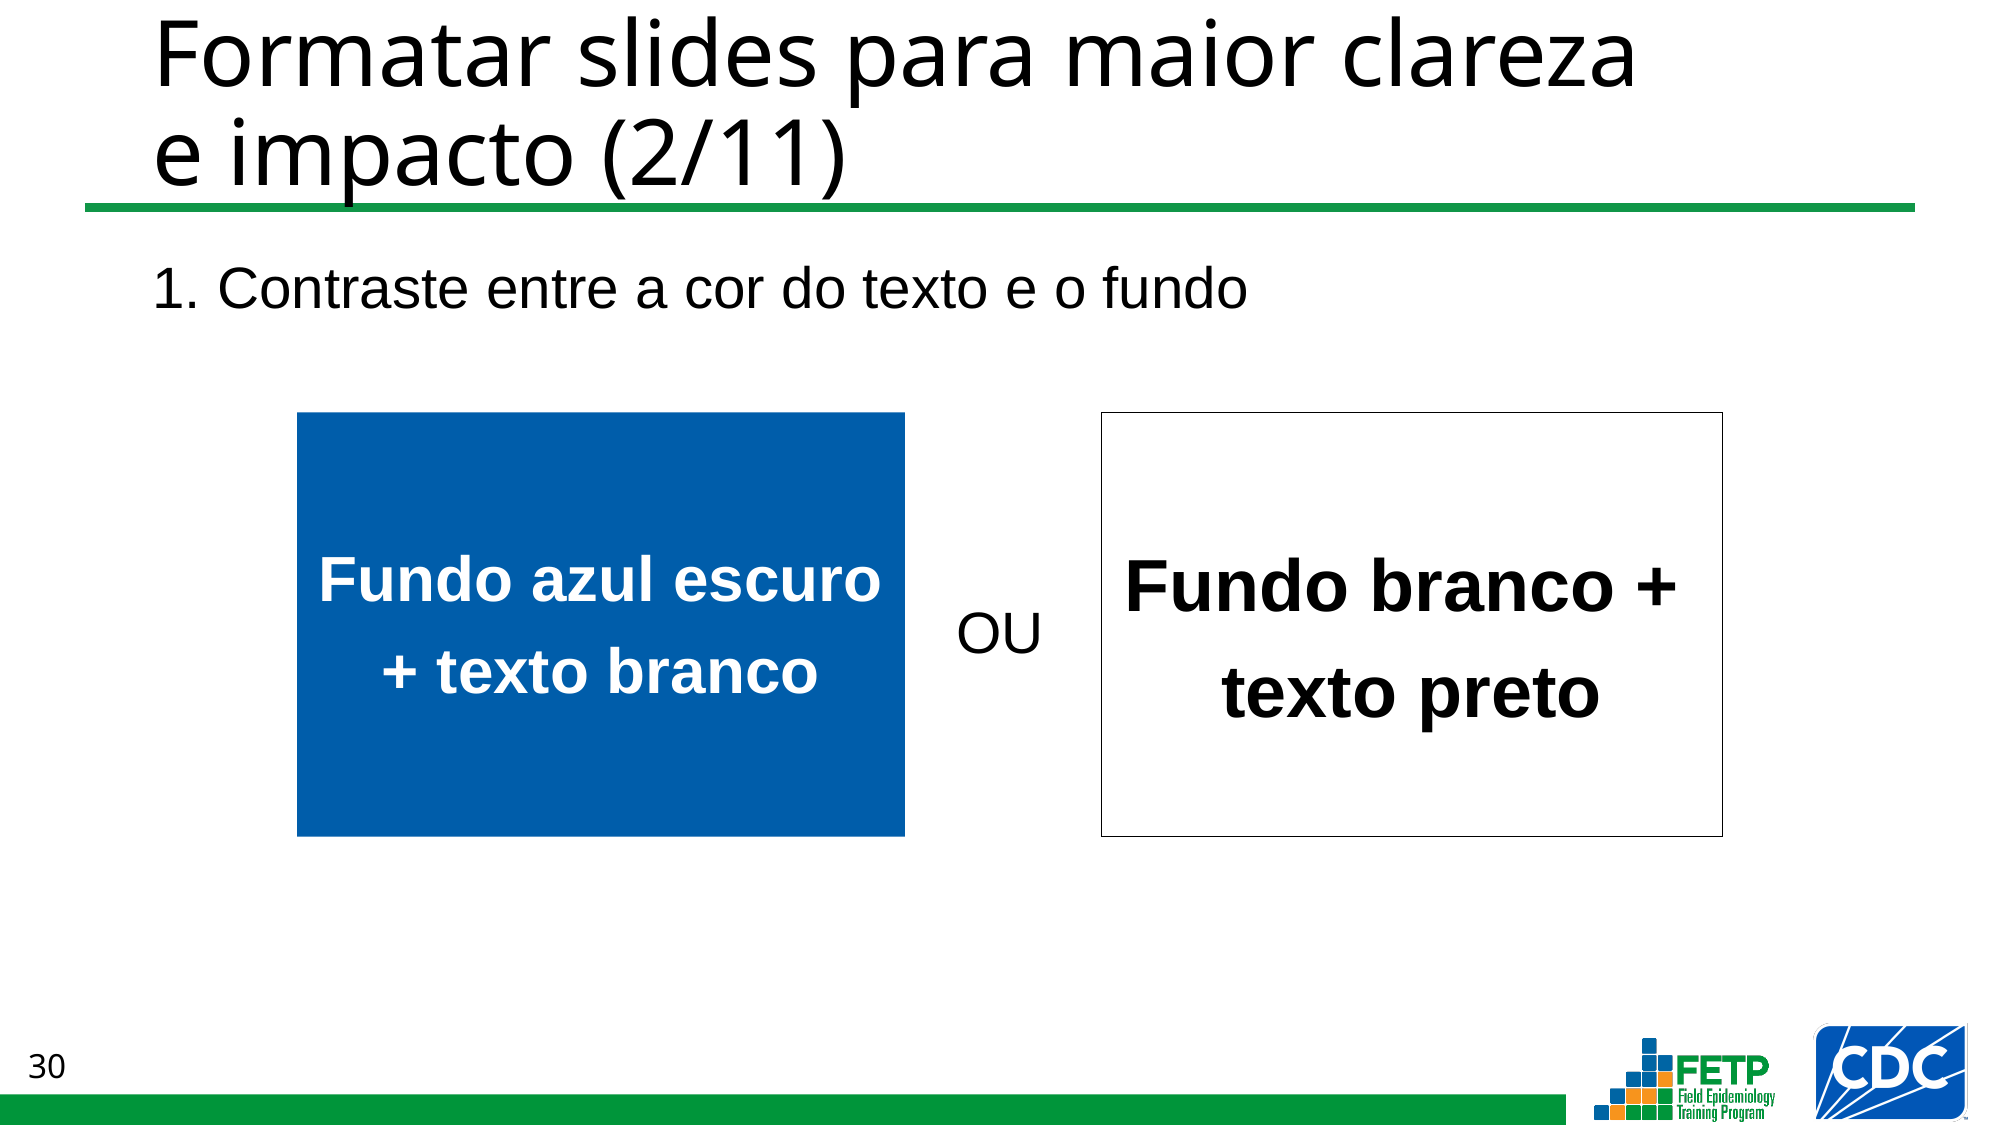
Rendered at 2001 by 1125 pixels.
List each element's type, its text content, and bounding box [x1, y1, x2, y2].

text_box Fundo branco + texto preto [1101, 412, 1723, 837]
text_box OU [941, 587, 1064, 723]
picture [1813, 1023, 1968, 1122]
title Formatar slides para maior clareza e impacto (2/11) [137, 0, 1863, 207]
text_box Fundo azul escuro + texto branco [297, 412, 905, 837]
picture [1594, 1038, 1775, 1122]
list 1. Contraste entre a cor do texto e o fundo [137, 242, 1863, 1004]
